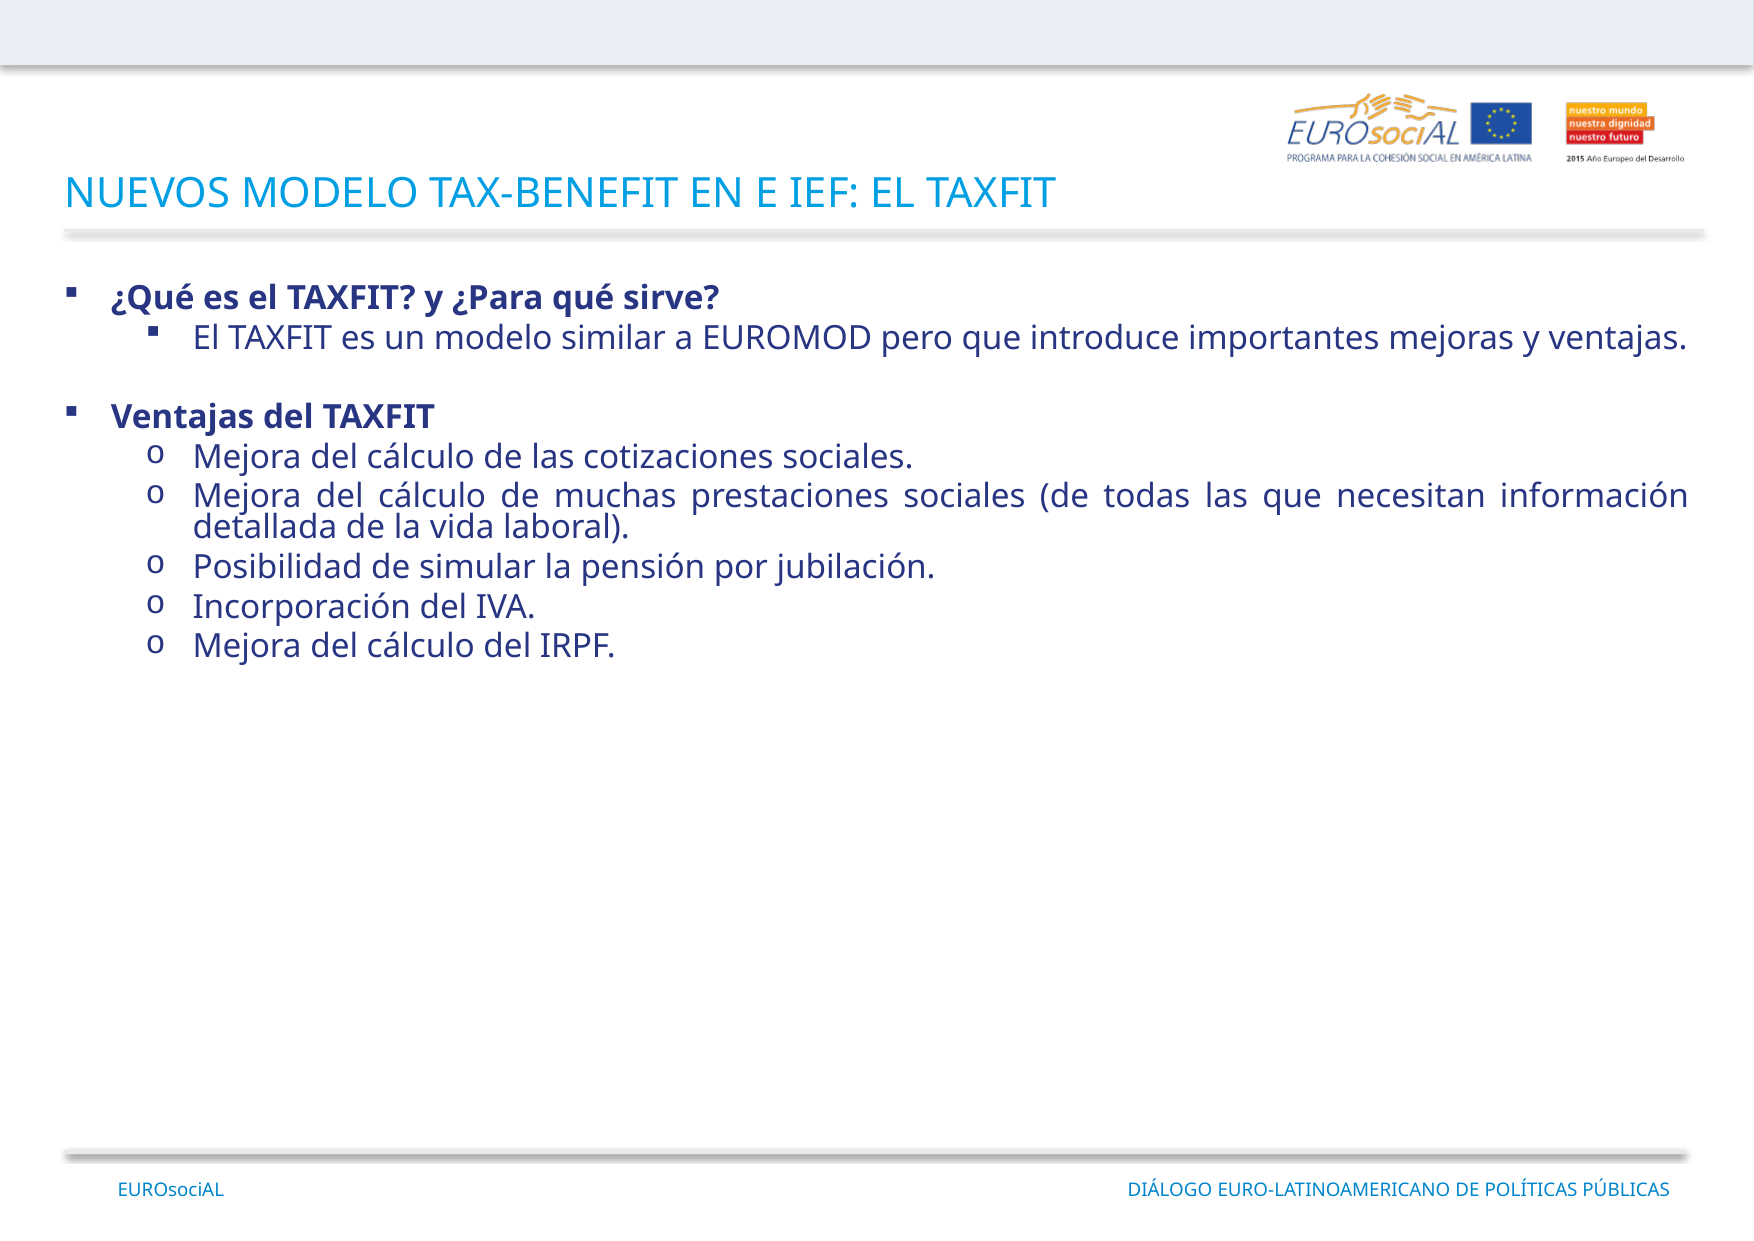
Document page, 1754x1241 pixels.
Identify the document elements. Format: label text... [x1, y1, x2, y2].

text_box NUEVOS MODELO TAX-BENEFIT EN E IEF: EL TAXFIT [49, 158, 1628, 233]
picture [1278, 88, 1692, 173]
text_box ¿Qué es el TAXFIT? y ¿Para qué sirve? El TAXFIT es un modelo similar a EUROMOD pero que introduce importantes mejoras y ventajas. Ventajas del TAXFIT Mejora del cálculo de las cotizaciones sociales. Mejora del cálculo de muchas prestaciones sociales (de todas las que necesitan información detallada de la vida laboral). Posibilidad de simular la pensión por jubilación. Incorporación del IVA. Mejora del cálculo del IRPF. [64, 265, 1692, 1058]
